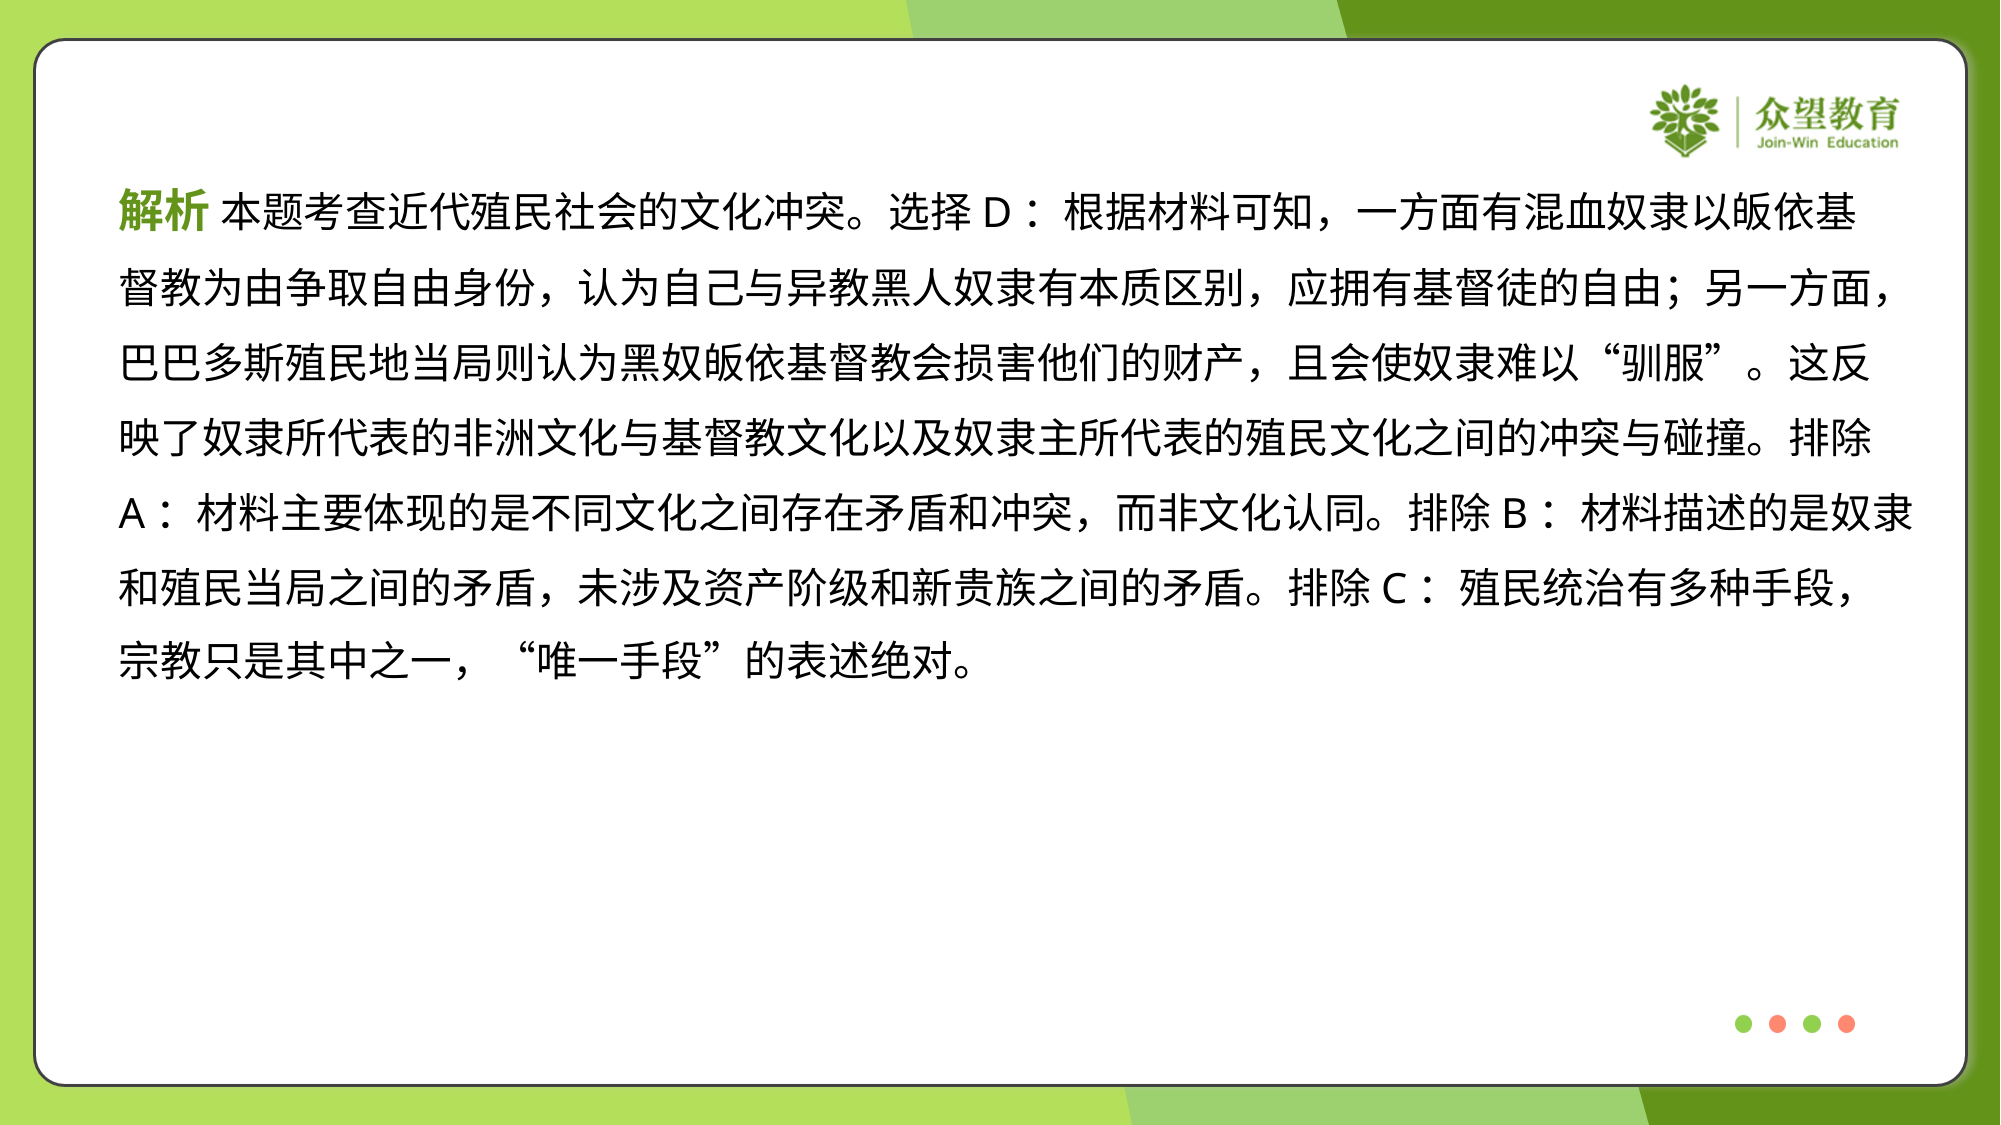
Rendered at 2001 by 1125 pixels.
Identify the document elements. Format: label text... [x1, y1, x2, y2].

picture [0, 0, 2000, 1125]
text_box 解析 本题考查近代殖民社会的文化冲突。选择D：根据材料可知，一方面有混血奴隶以皈依基 督教为由争取自由身份，认为自己与异教黑人奴隶有本质区别，应拥有基督徒的自由；另一方面， 巴巴多斯殖民地当局则认为黑奴皈依基督教会损害他们的财产，且会使奴隶难以“驯服”。这反 映了奴隶所代表的非洲文化与基督教文化以及奴隶主所代表的殖民文化之间的冲突与碰撞。排除 A：材料主要体现的是不同文化之间存在矛盾和冲突，而非文化认同。排除B：材料描述的是奴隶 和殖民当局之间的矛盾，未涉及资产阶级和新贵族之间的矛盾。排除C：殖民统治有多种手段， 宗教只是其中之一，“唯一手段”的表述绝对。 [118, 159, 1883, 677]
